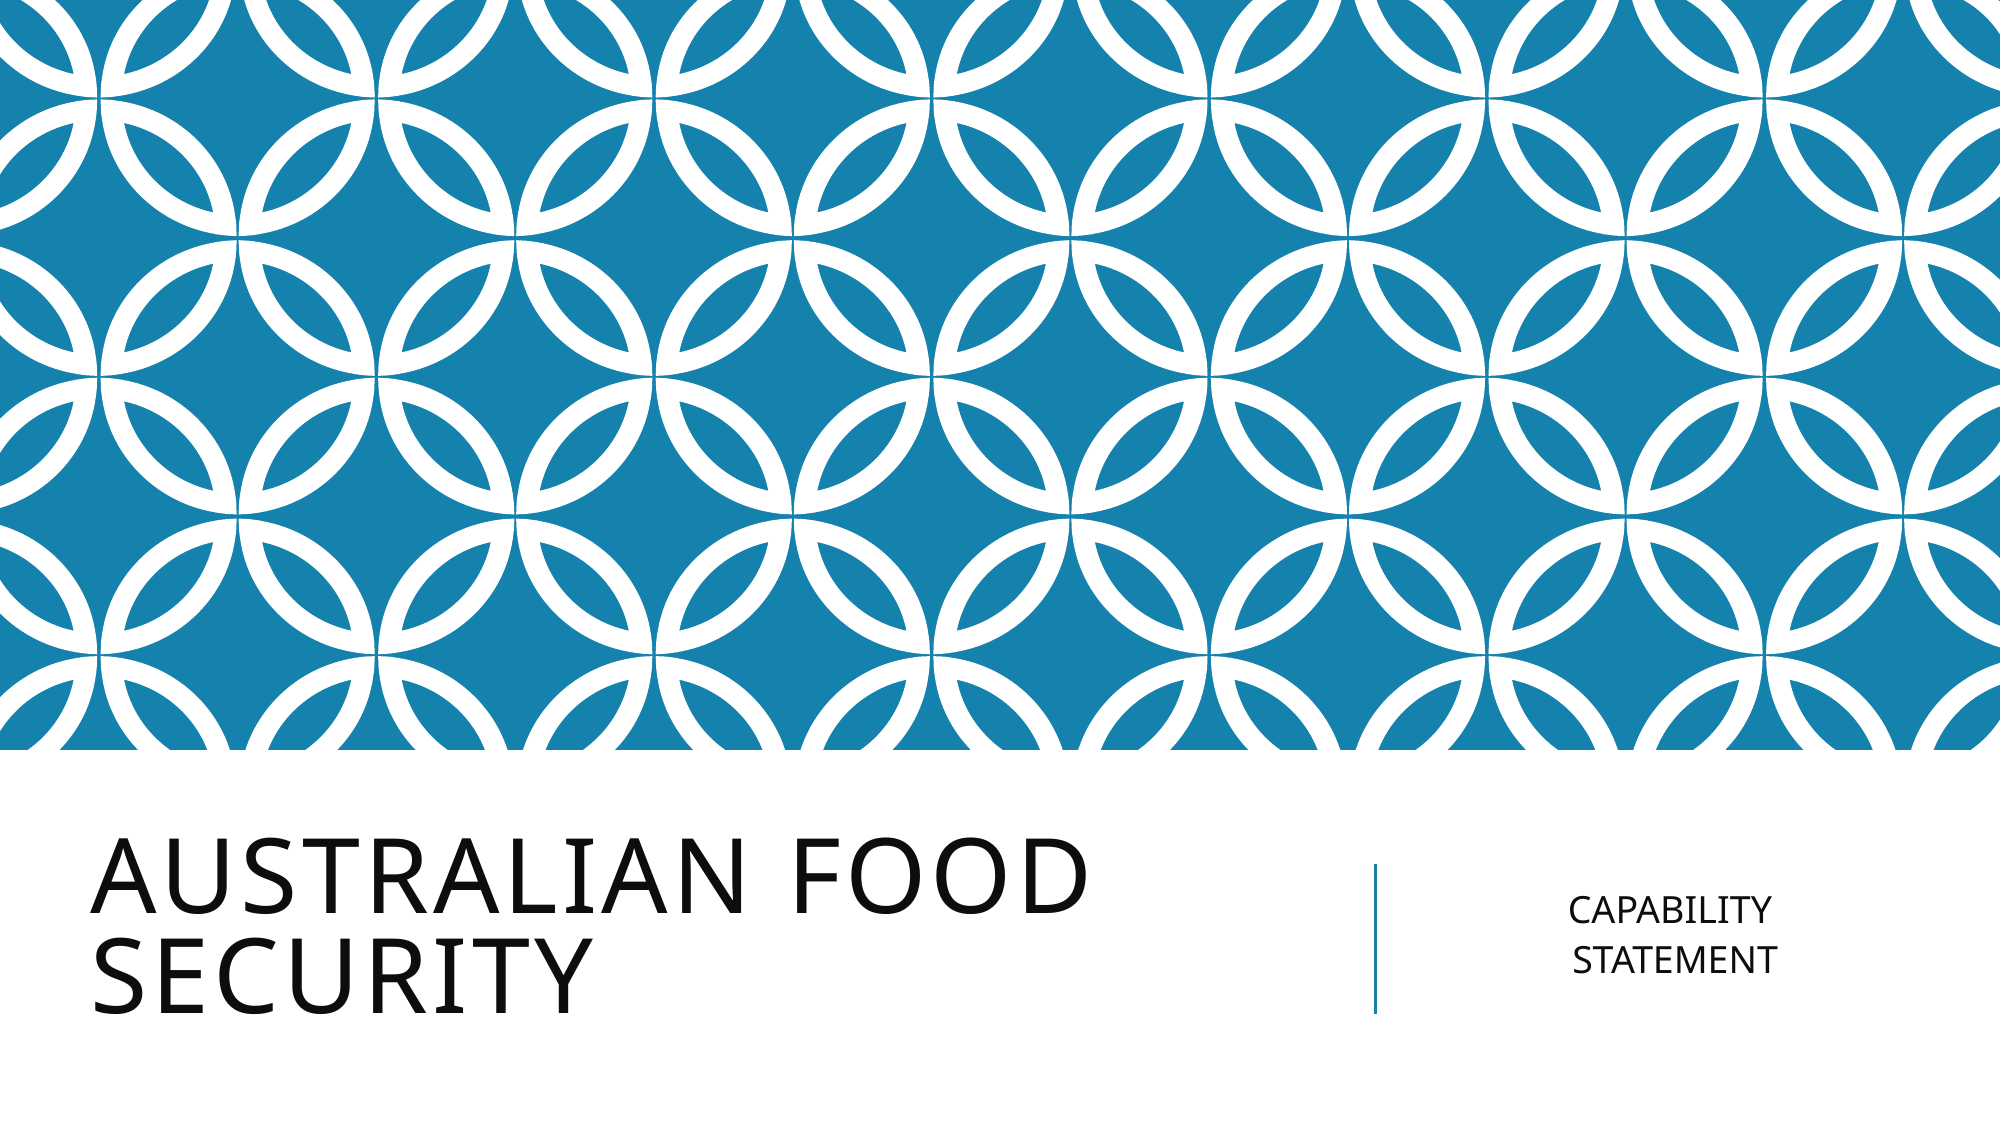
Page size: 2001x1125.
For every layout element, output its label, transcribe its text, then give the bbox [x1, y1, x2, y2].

title Australian Food Security [75, 813, 1350, 1054]
subtitle CAPABILITY STATEMENT [1412, 813, 1938, 1054]
